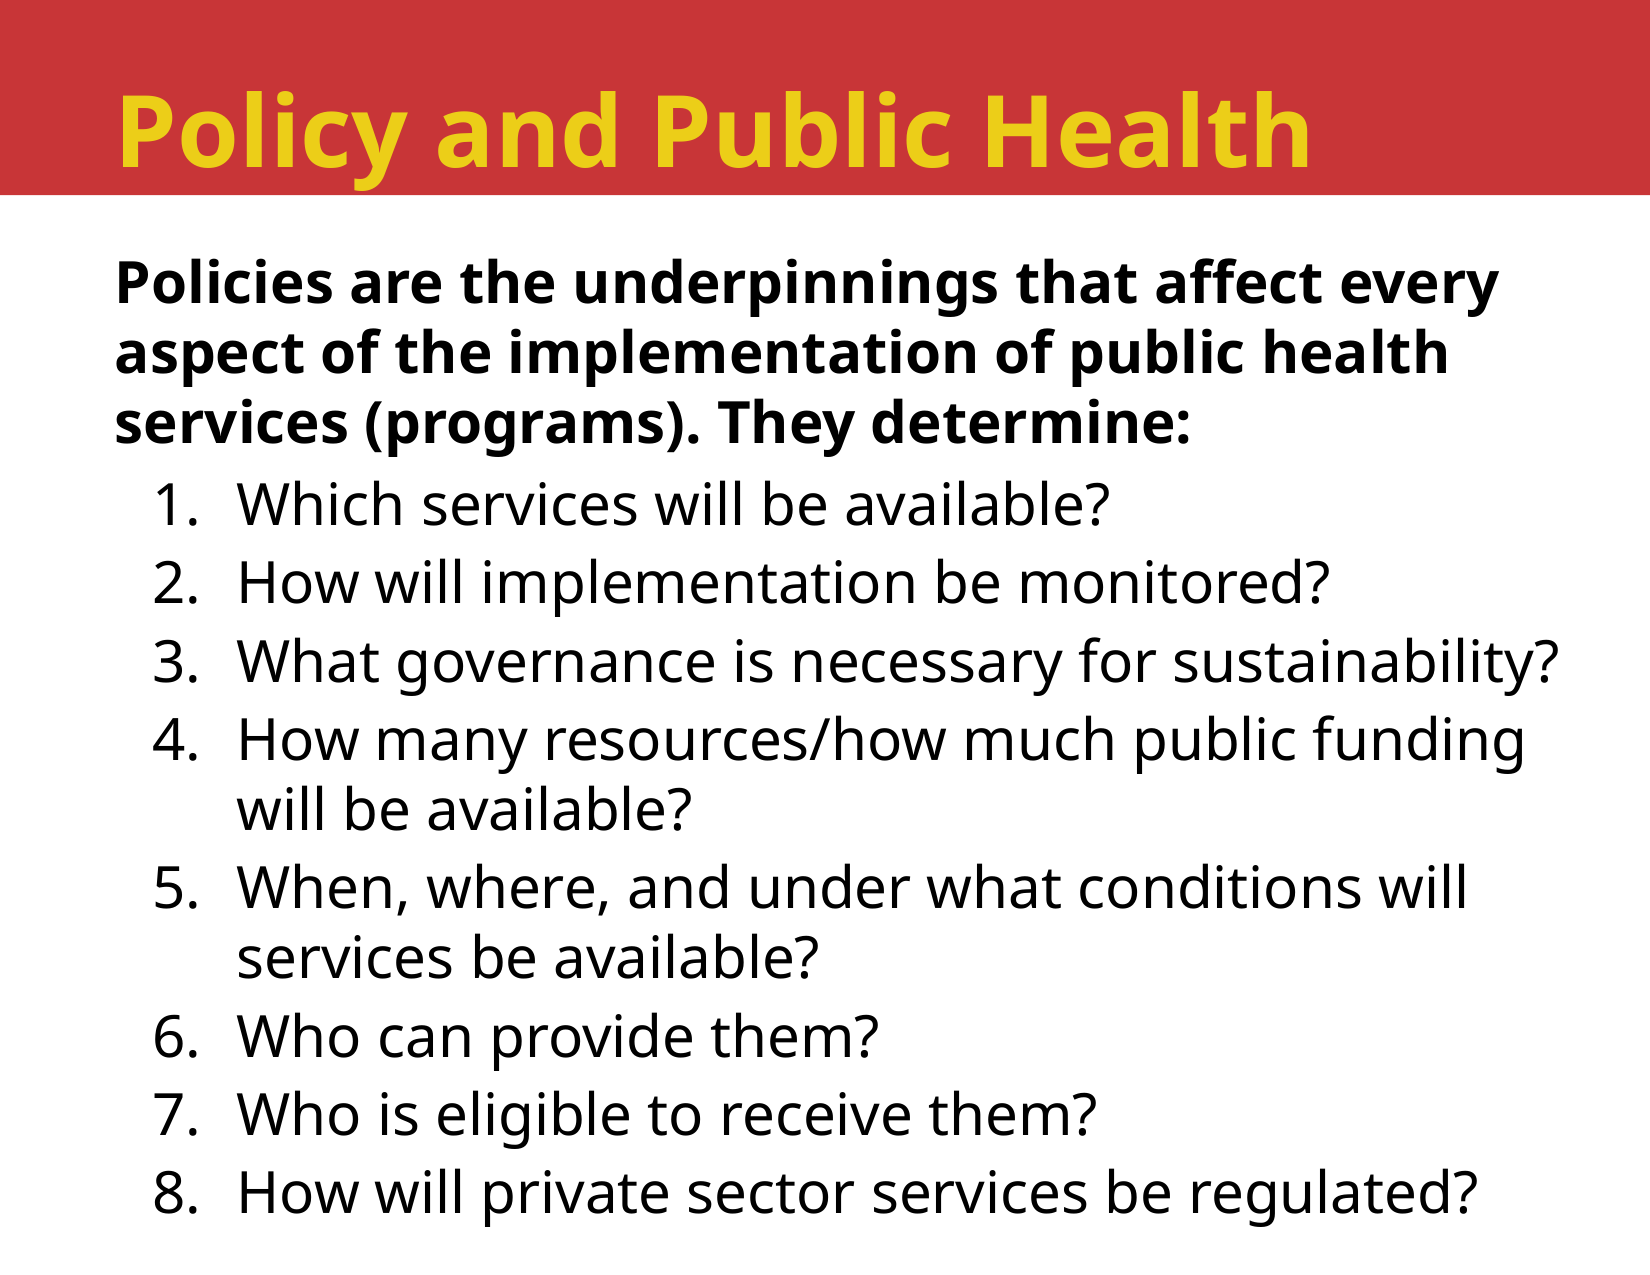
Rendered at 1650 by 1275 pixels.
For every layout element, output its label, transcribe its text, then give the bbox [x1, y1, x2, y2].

list Policies are the underpinnings that affect every aspect of the implementation of public health services (programs). They determine: Which services will be available? How will implementation be monitored? What governance is necessary for sustainability? How many resources/how much public funding will be available? When, where, and under what conditions will services be available? Who can provide them? Who is eligible to receive them? How will private sector services be regulated? [100, 237, 1625, 1250]
title Policy and Public Health [100, 60, 1524, 237]
